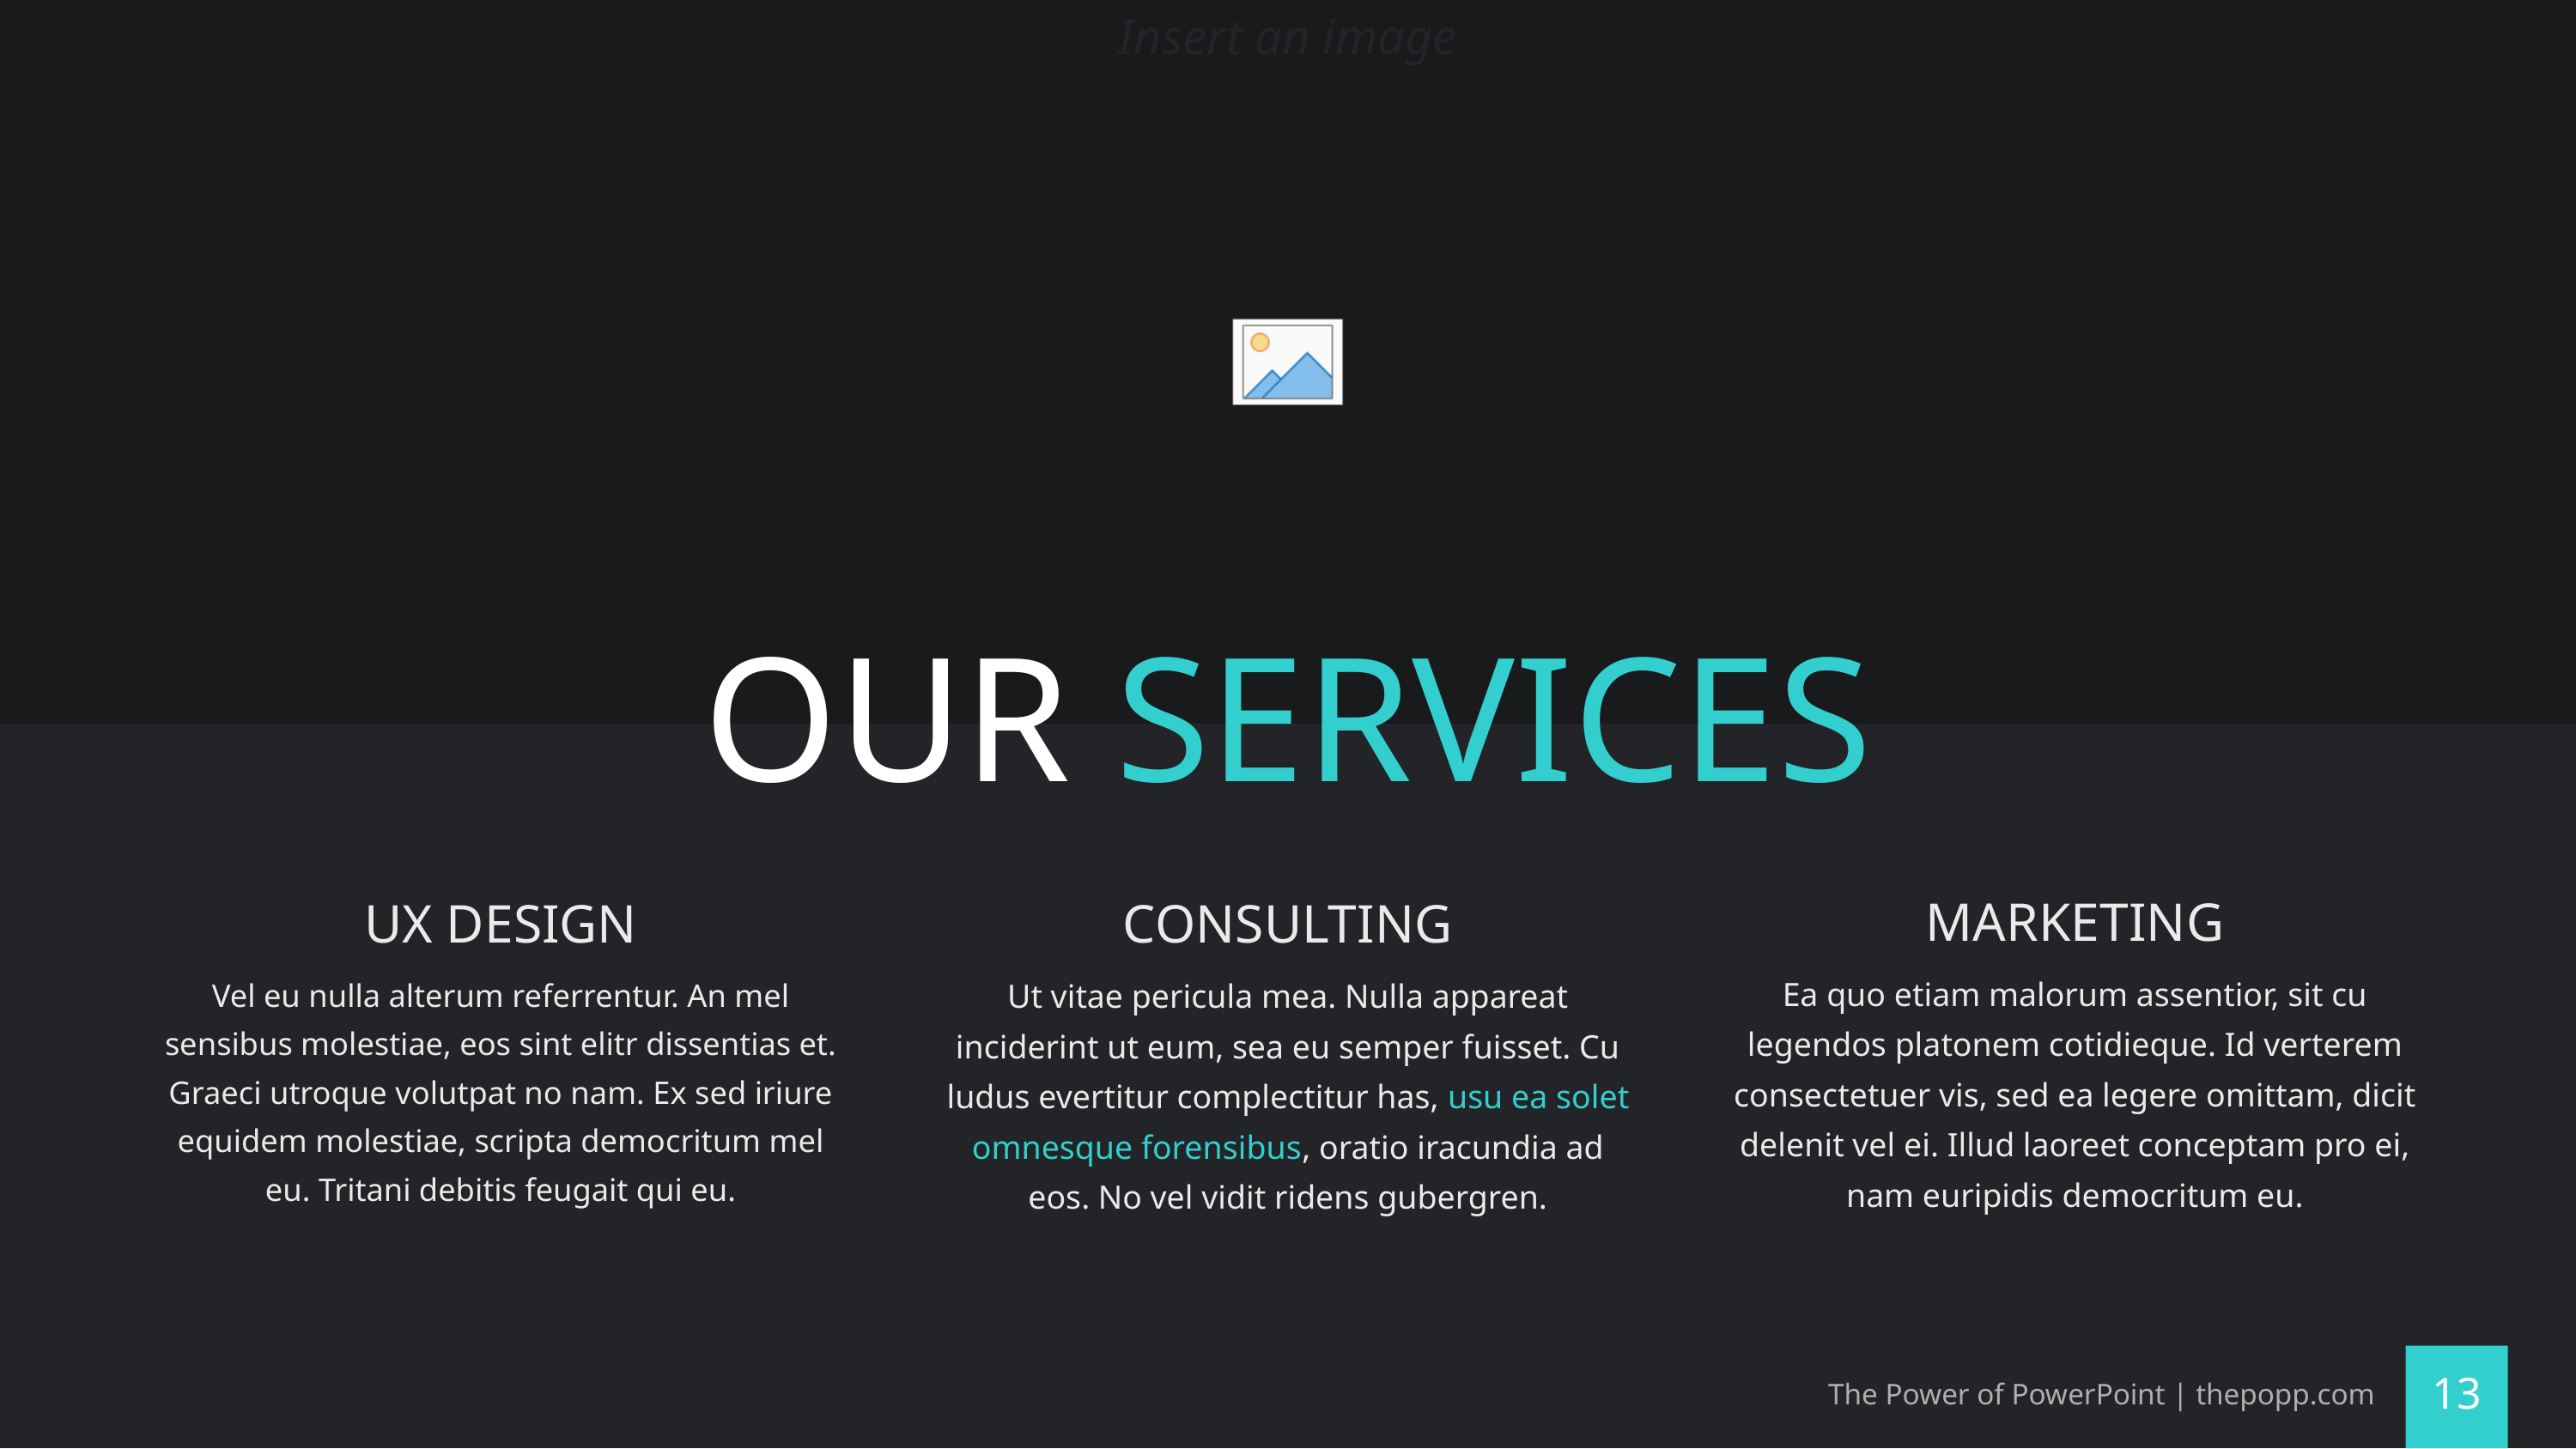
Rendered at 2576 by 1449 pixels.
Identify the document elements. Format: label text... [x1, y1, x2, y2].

list Ea quo etiam malorum assentior, sit cu legendos platonem cotidieque. Id verterem consectetuer vis, sed ea legere omittam, dicit delenit vel ei. Illud laoreet conceptam pro ei, nam euripidis democritum eu. [1717, 955, 2433, 1255]
list Ut vitae pericula mea. Nulla appareat inciderint ut eum, sea eu semper fuisset. Cu ludus evertitur complectitur has, usu ea solet omnesque forensibus, oratio iracundia ad eos. No vel vidit ridens gubergren. [930, 958, 1646, 1258]
title OUR SERVICES [423, 724, 2153, 827]
picture [0, 0, 2576, 724]
slide_number 13 [2404, 1356, 2509, 1434]
list CONSULTING [930, 884, 1646, 958]
list Vel eu nulla alterum referrentur. An mel sensibus molestiae, eos sint elitr dissentias et. Graeci utroque volutpat no nam. Ex sed iriure equidem molestiae, scripta democritum mel eu. Tritani debitis feugait qui eu. [143, 958, 859, 1258]
list MARKETING [1717, 882, 2433, 955]
list UX DESIGN [143, 884, 859, 958]
footer The Power of PowerPoint | thepopp.com [1519, 1356, 2389, 1434]
